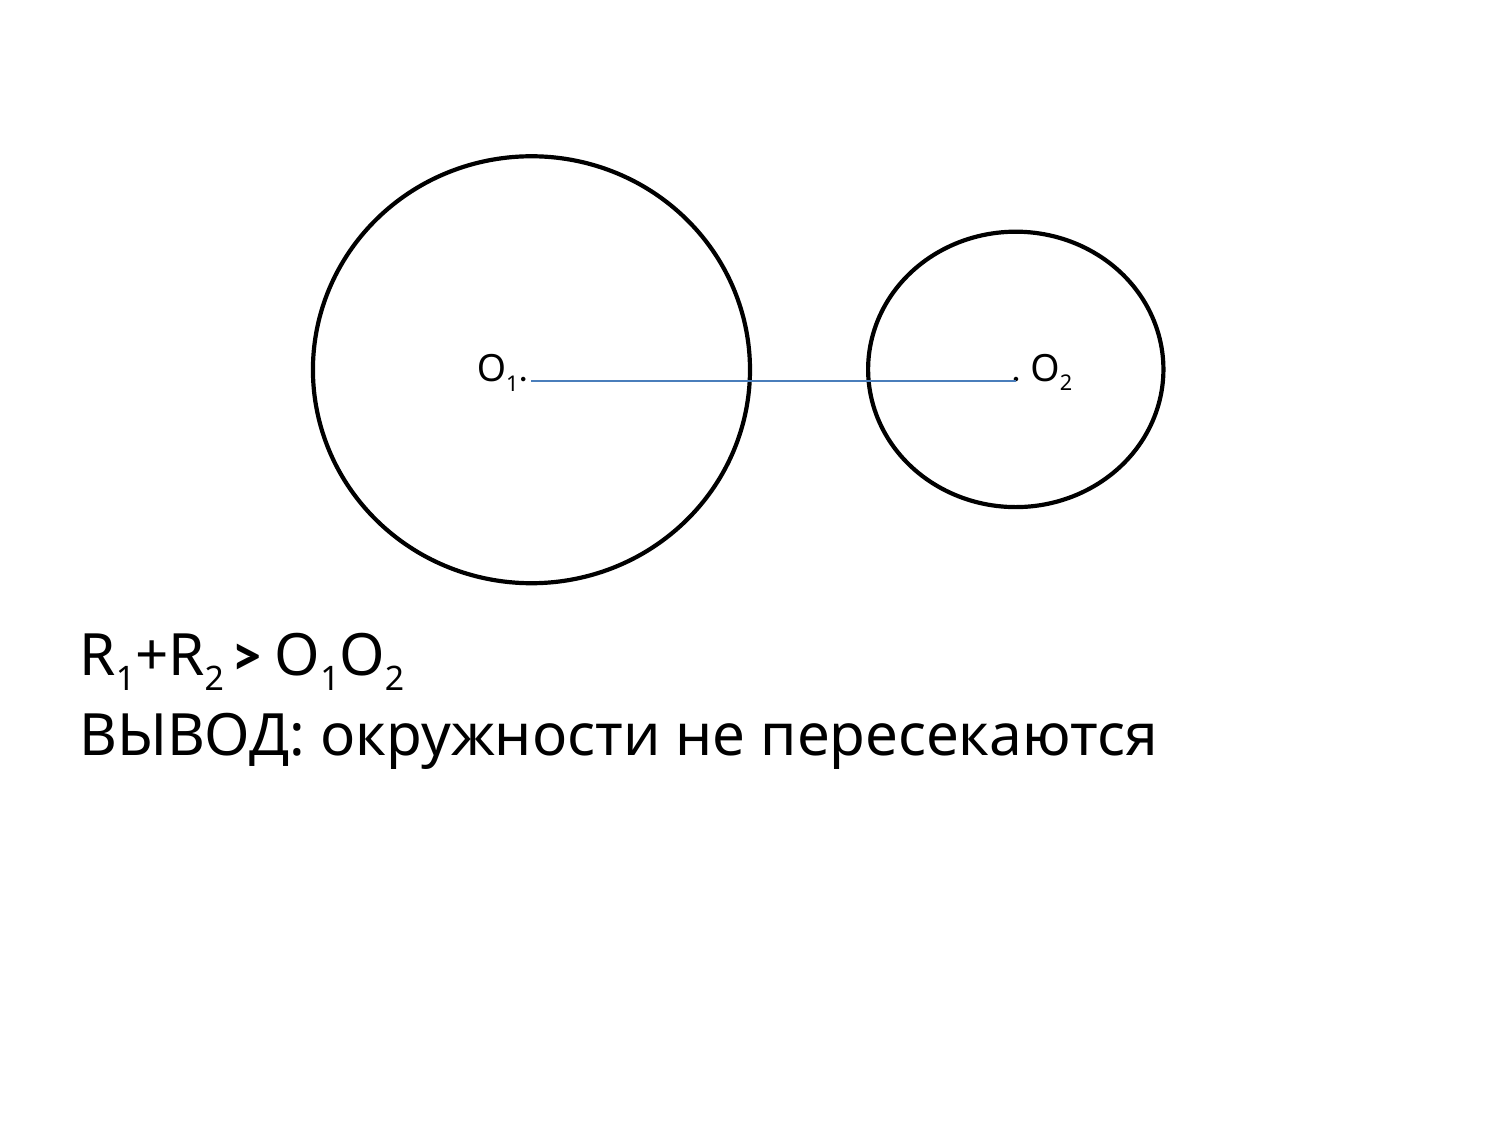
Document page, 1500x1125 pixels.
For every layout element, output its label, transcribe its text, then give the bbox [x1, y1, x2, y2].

text_box O1. [310, 154, 753, 586]
text_box . O2 [866, 229, 1166, 510]
text_box R1+R2 > O1O2 ВЫВОД: окружности не пересекаются [64, 609, 1376, 820]
